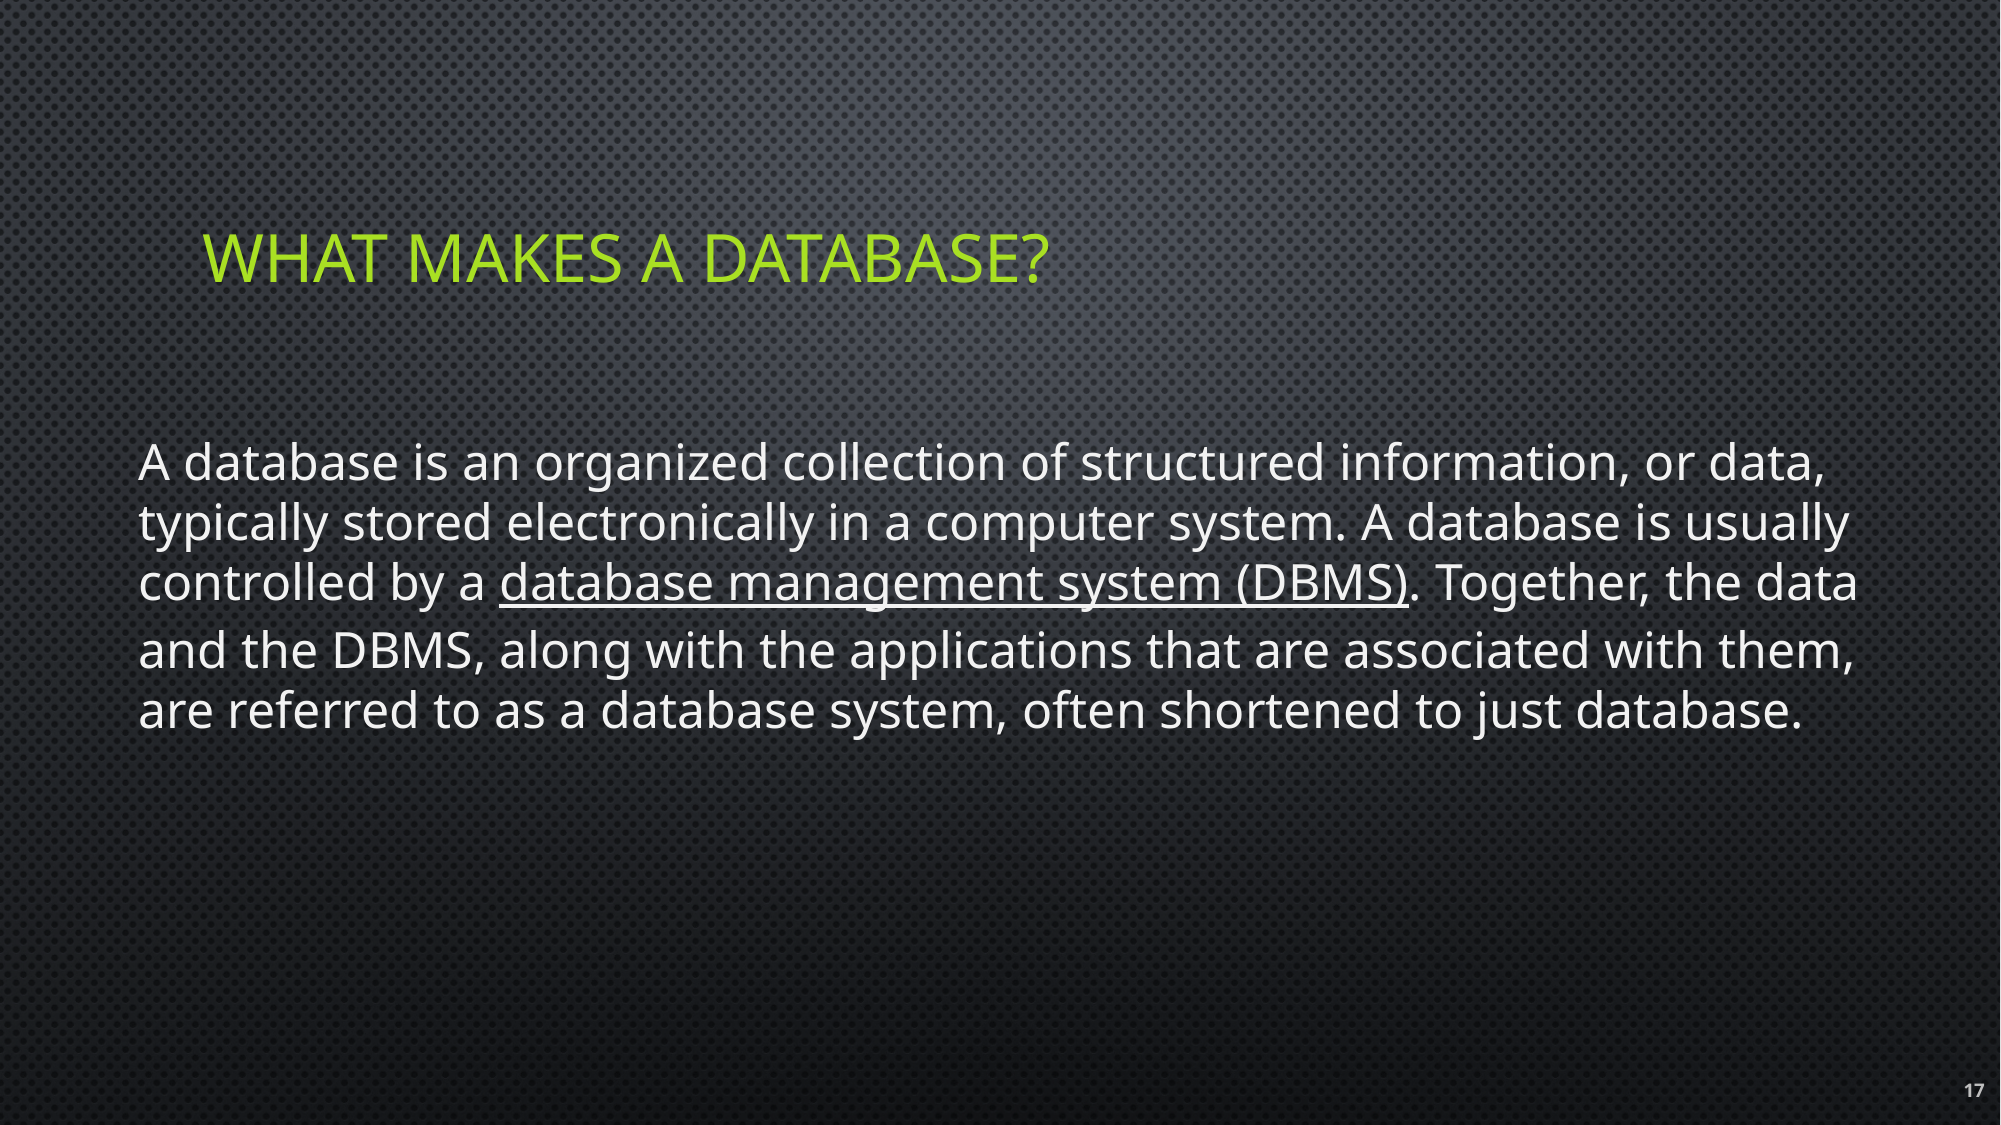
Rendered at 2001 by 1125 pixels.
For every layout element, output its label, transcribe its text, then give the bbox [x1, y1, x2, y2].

text_box A database is an organized collection of structured information, or data, typically stored electronically in a computer system. A database is usually controlled by a database management system (DBMS). Together, the data and the DBMS, along with the applications that are associated with them, are referred to as a database system, often shortened to just database. [123, 422, 1889, 826]
slide_number 17 [1909, 1061, 2000, 1122]
title What Makes a Database? [187, 99, 1813, 413]
